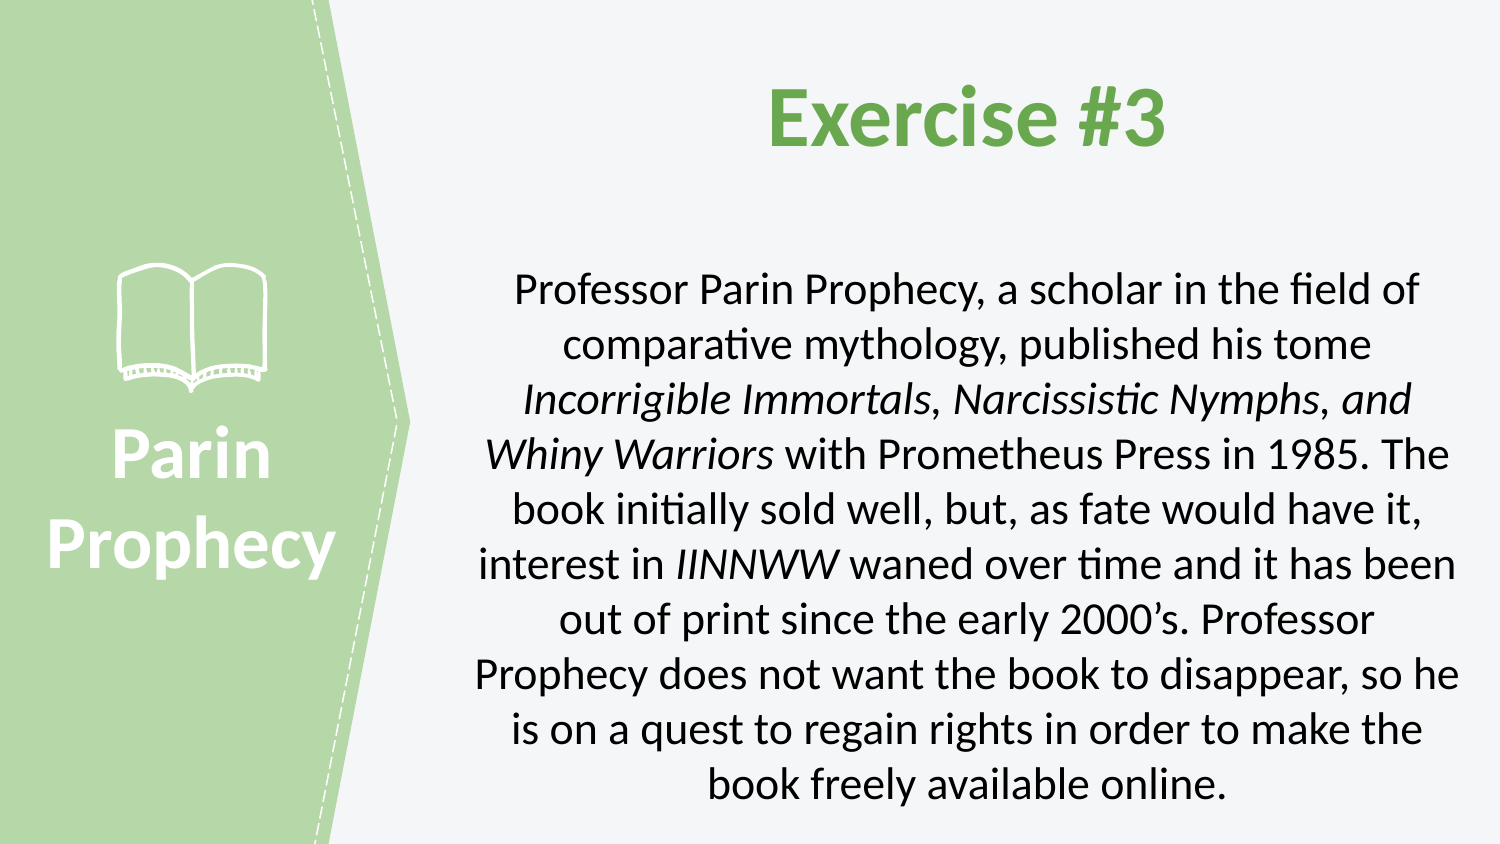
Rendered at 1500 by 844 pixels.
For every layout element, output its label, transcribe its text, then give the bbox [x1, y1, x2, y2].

text_box [116, 262, 268, 393]
text_box Parin Prophecy [0, 364, 384, 599]
text_box Exercise #3 [435, 26, 1500, 179]
text_box Professor Parin Prophecy, a scholar in the field of comparative mythology, published his tome Incorrigible Immortals, Narcissistic Nymphs, and Whiny Warriors with Prometheus Press in 1985. The book initially sold well, but, as fate would have it, interest in IINNWW waned over time and it has been out of print since the early 2000’s. Professor Prophecy does not want the book to disappear, so he is on a quest to regain rights in order to make the book freely available online. [459, 243, 1476, 821]
